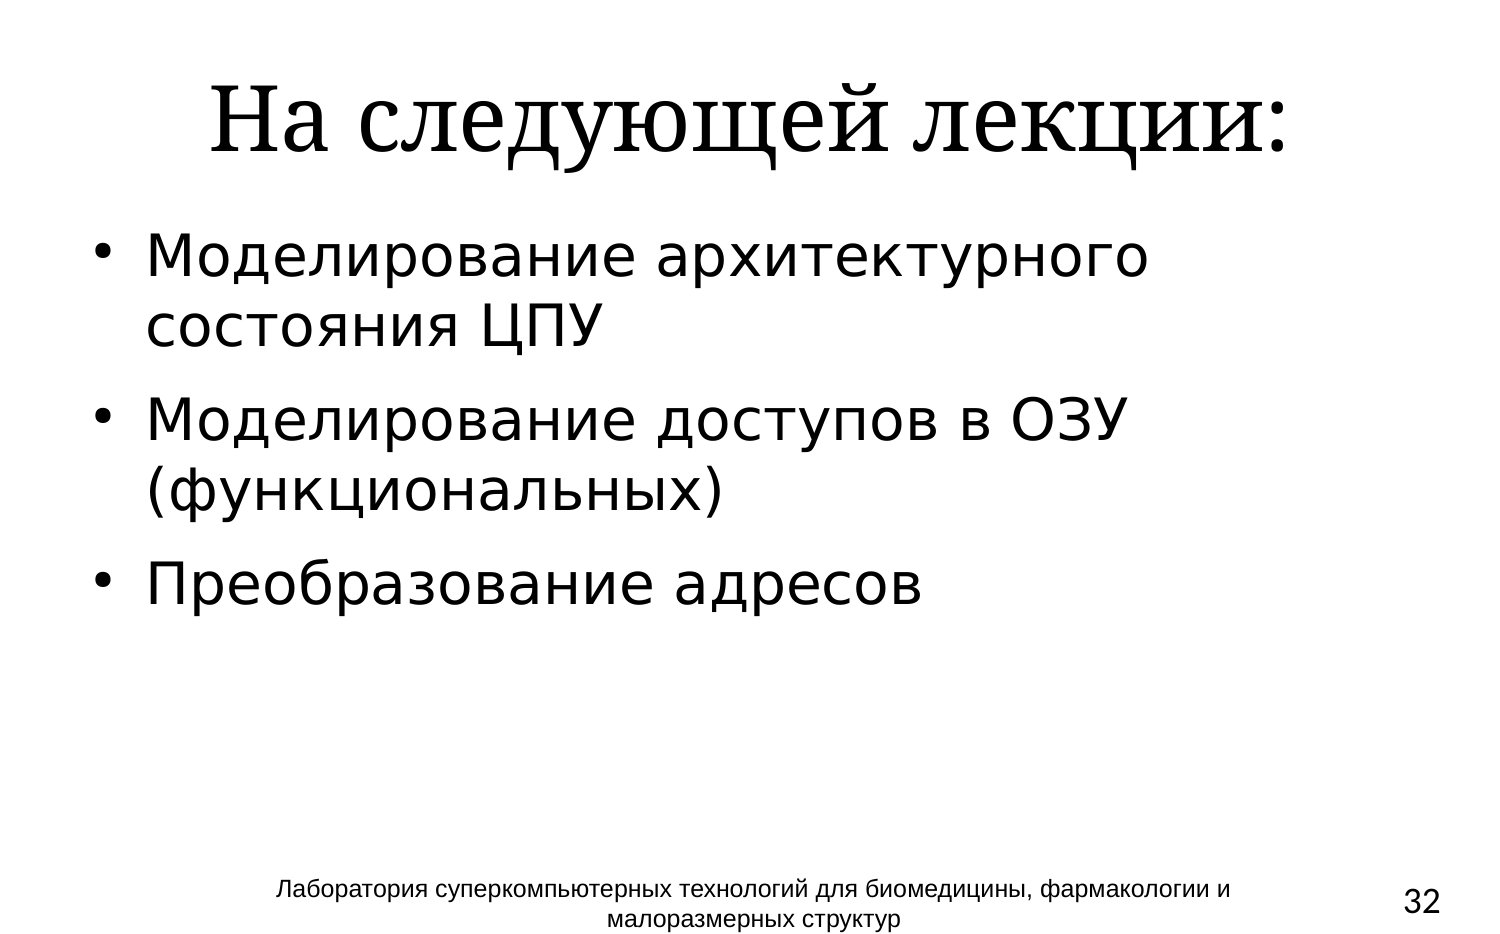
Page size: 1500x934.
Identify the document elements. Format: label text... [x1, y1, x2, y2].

list Моделирование архитектурного состояния ЦПУ Моделирование доступов в ОЗУ (функциональных) Преобразование адресов [75, 217, 1425, 674]
title На следующей лекции: [75, 37, 1425, 193]
text_box Лаборатория суперкомпьютерных технологий для биомедицины, фармакологии и малоразмерных структур [171, 864, 1338, 915]
text_box 32 [1387, 868, 1473, 918]
